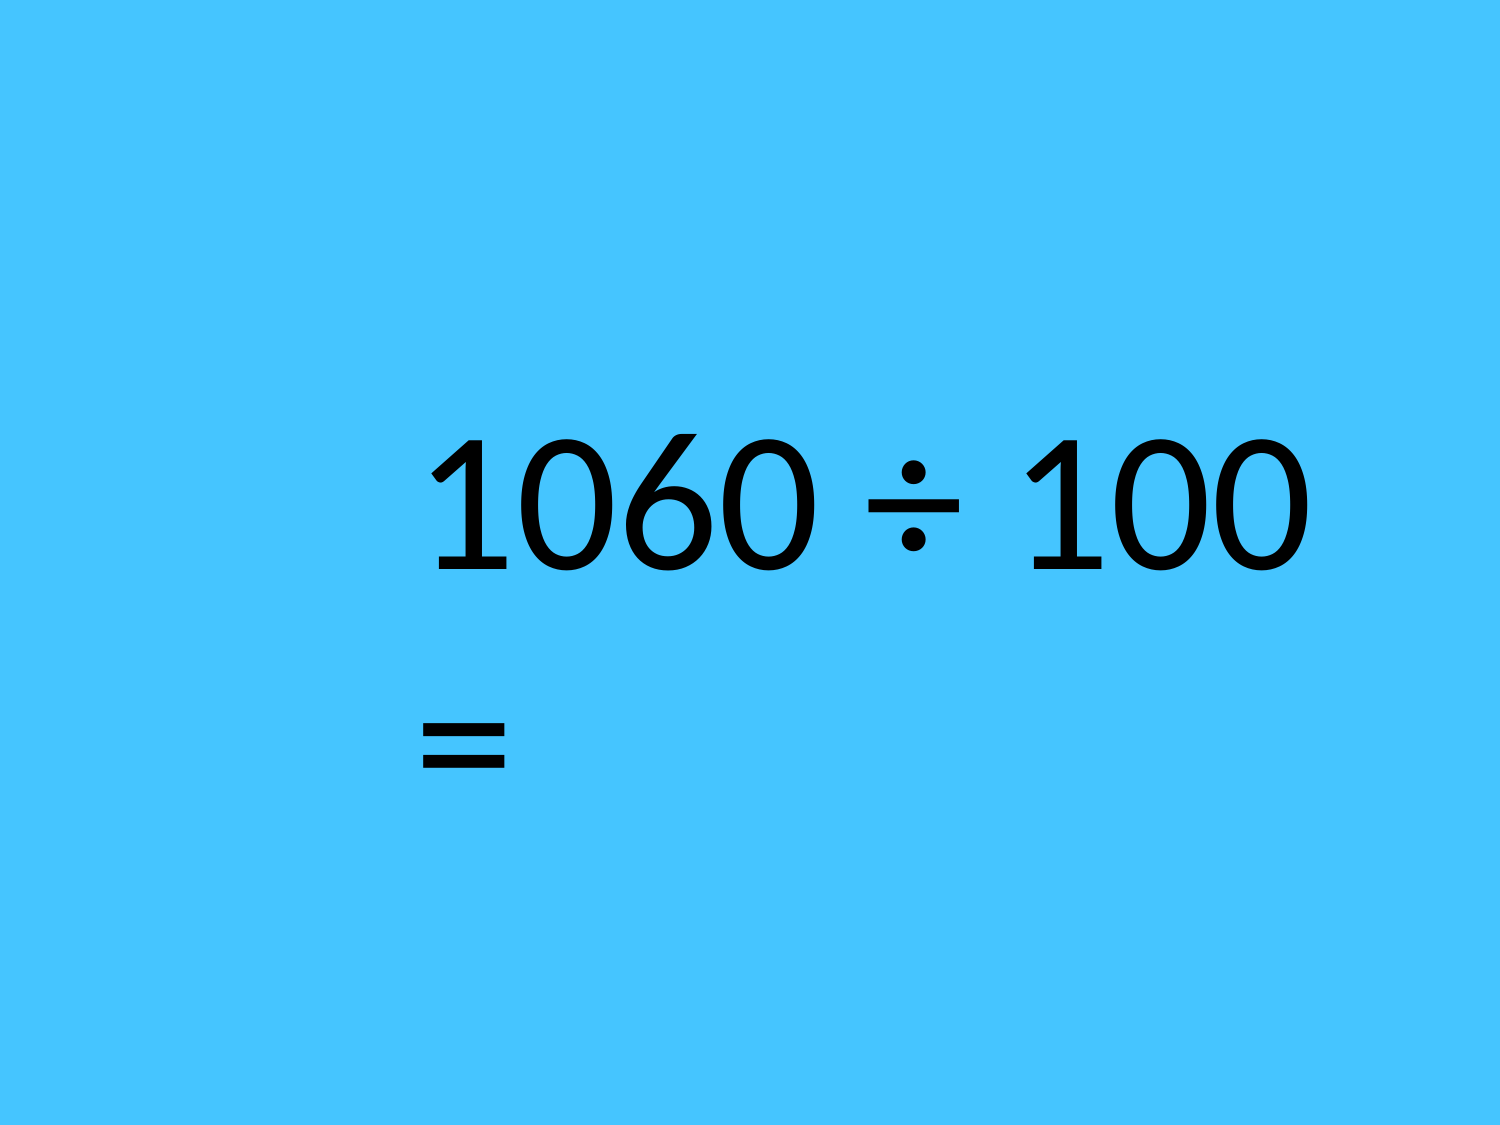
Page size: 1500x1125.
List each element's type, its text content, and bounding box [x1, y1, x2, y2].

text_box 1060 ÷ 100 = [399, 362, 1338, 858]
